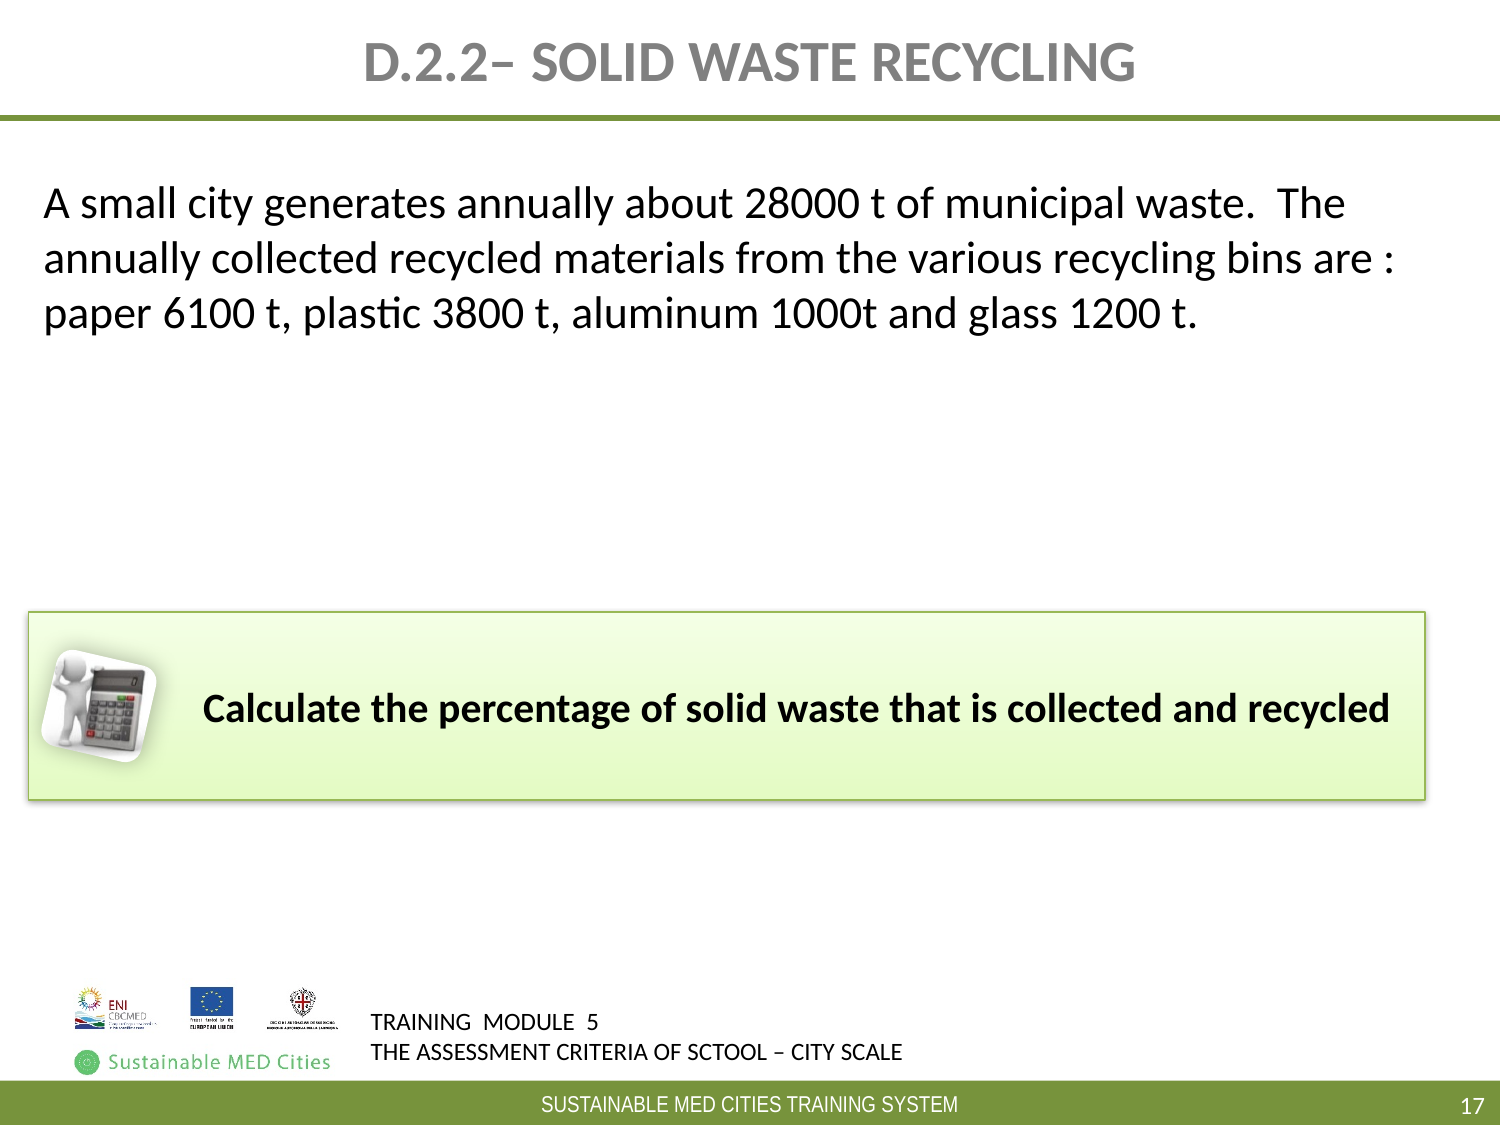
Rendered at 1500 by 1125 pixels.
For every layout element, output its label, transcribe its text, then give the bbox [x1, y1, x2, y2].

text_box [28, 611, 1426, 801]
slide_number 17 [1399, 1074, 1500, 1125]
title D.2.2– SOLID WASTE RECYCLING [0, 0, 1500, 117]
picture [62, 978, 356, 1080]
list A small city generates annually about 28000 t of municipal waste. The annually collected recycled materials from the various recycling bins are : paper 6100 t, plastic 3800 t, aluminum 1000t and glass 1200 t. [28, 165, 1488, 338]
